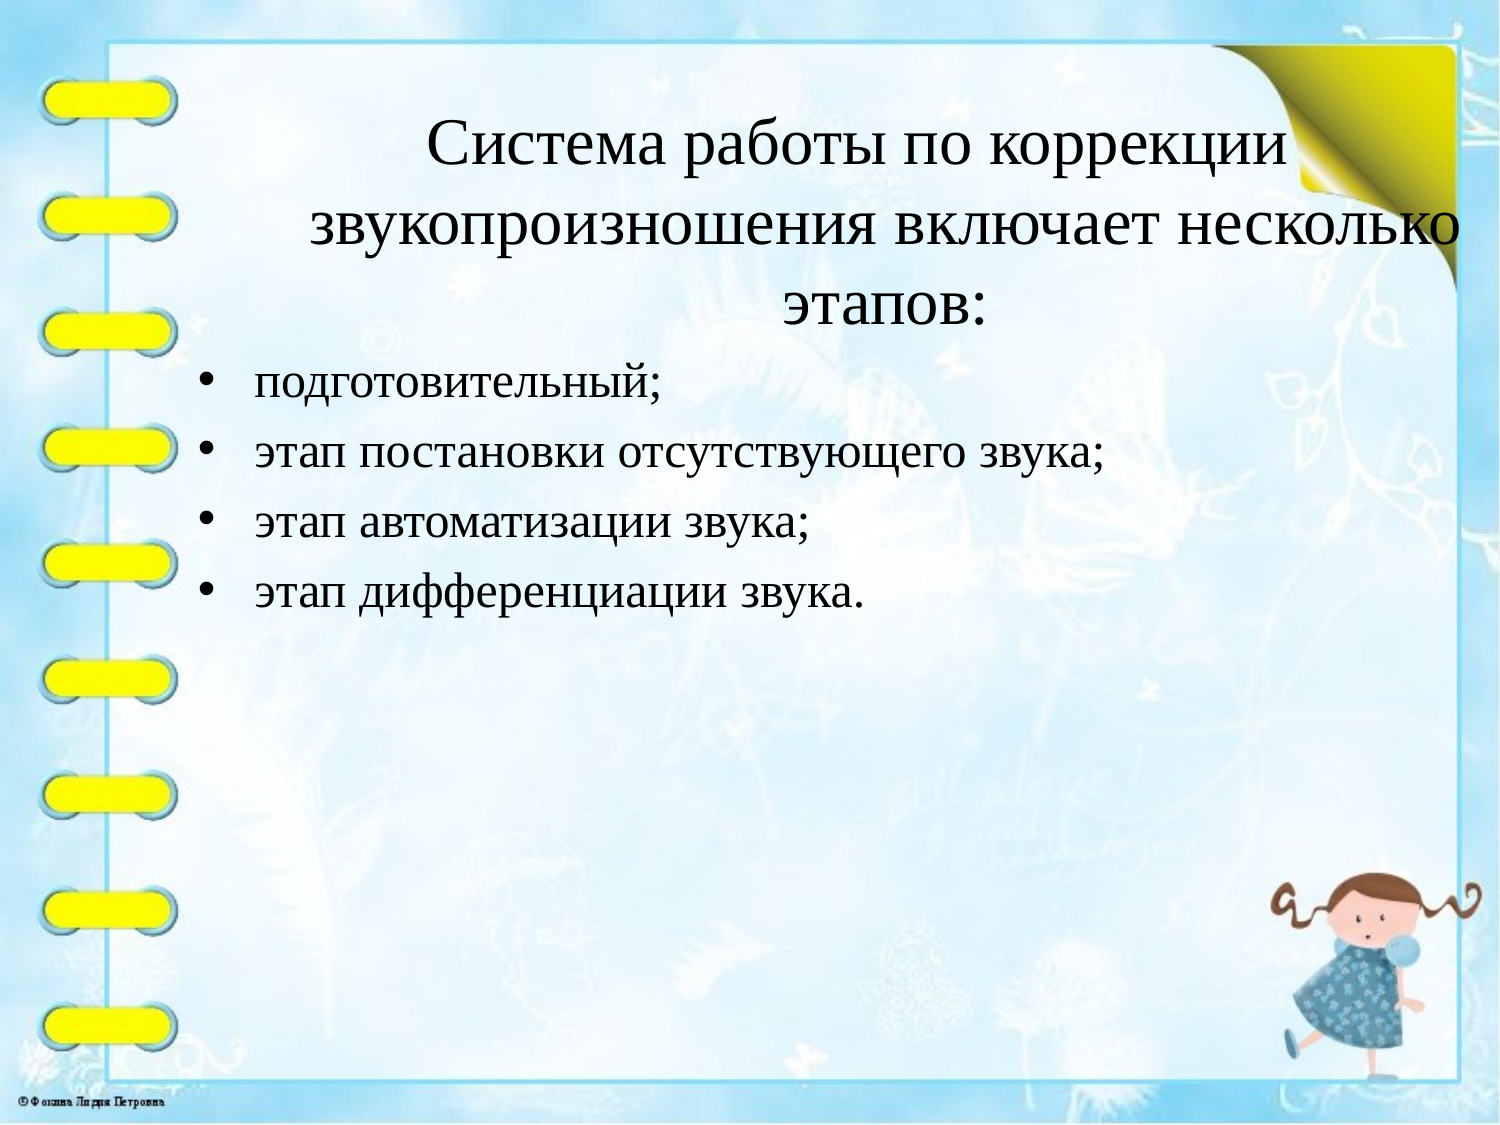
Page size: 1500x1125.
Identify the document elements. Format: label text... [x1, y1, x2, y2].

picture [0, 0, 1500, 1125]
list Система работы по коррекции звукопроизношения включает несколько этапов: подготовительный; этап постановки отсутствующего звука; этап автоматизации звука; этап дифференциации звука. [183, 90, 1500, 1029]
